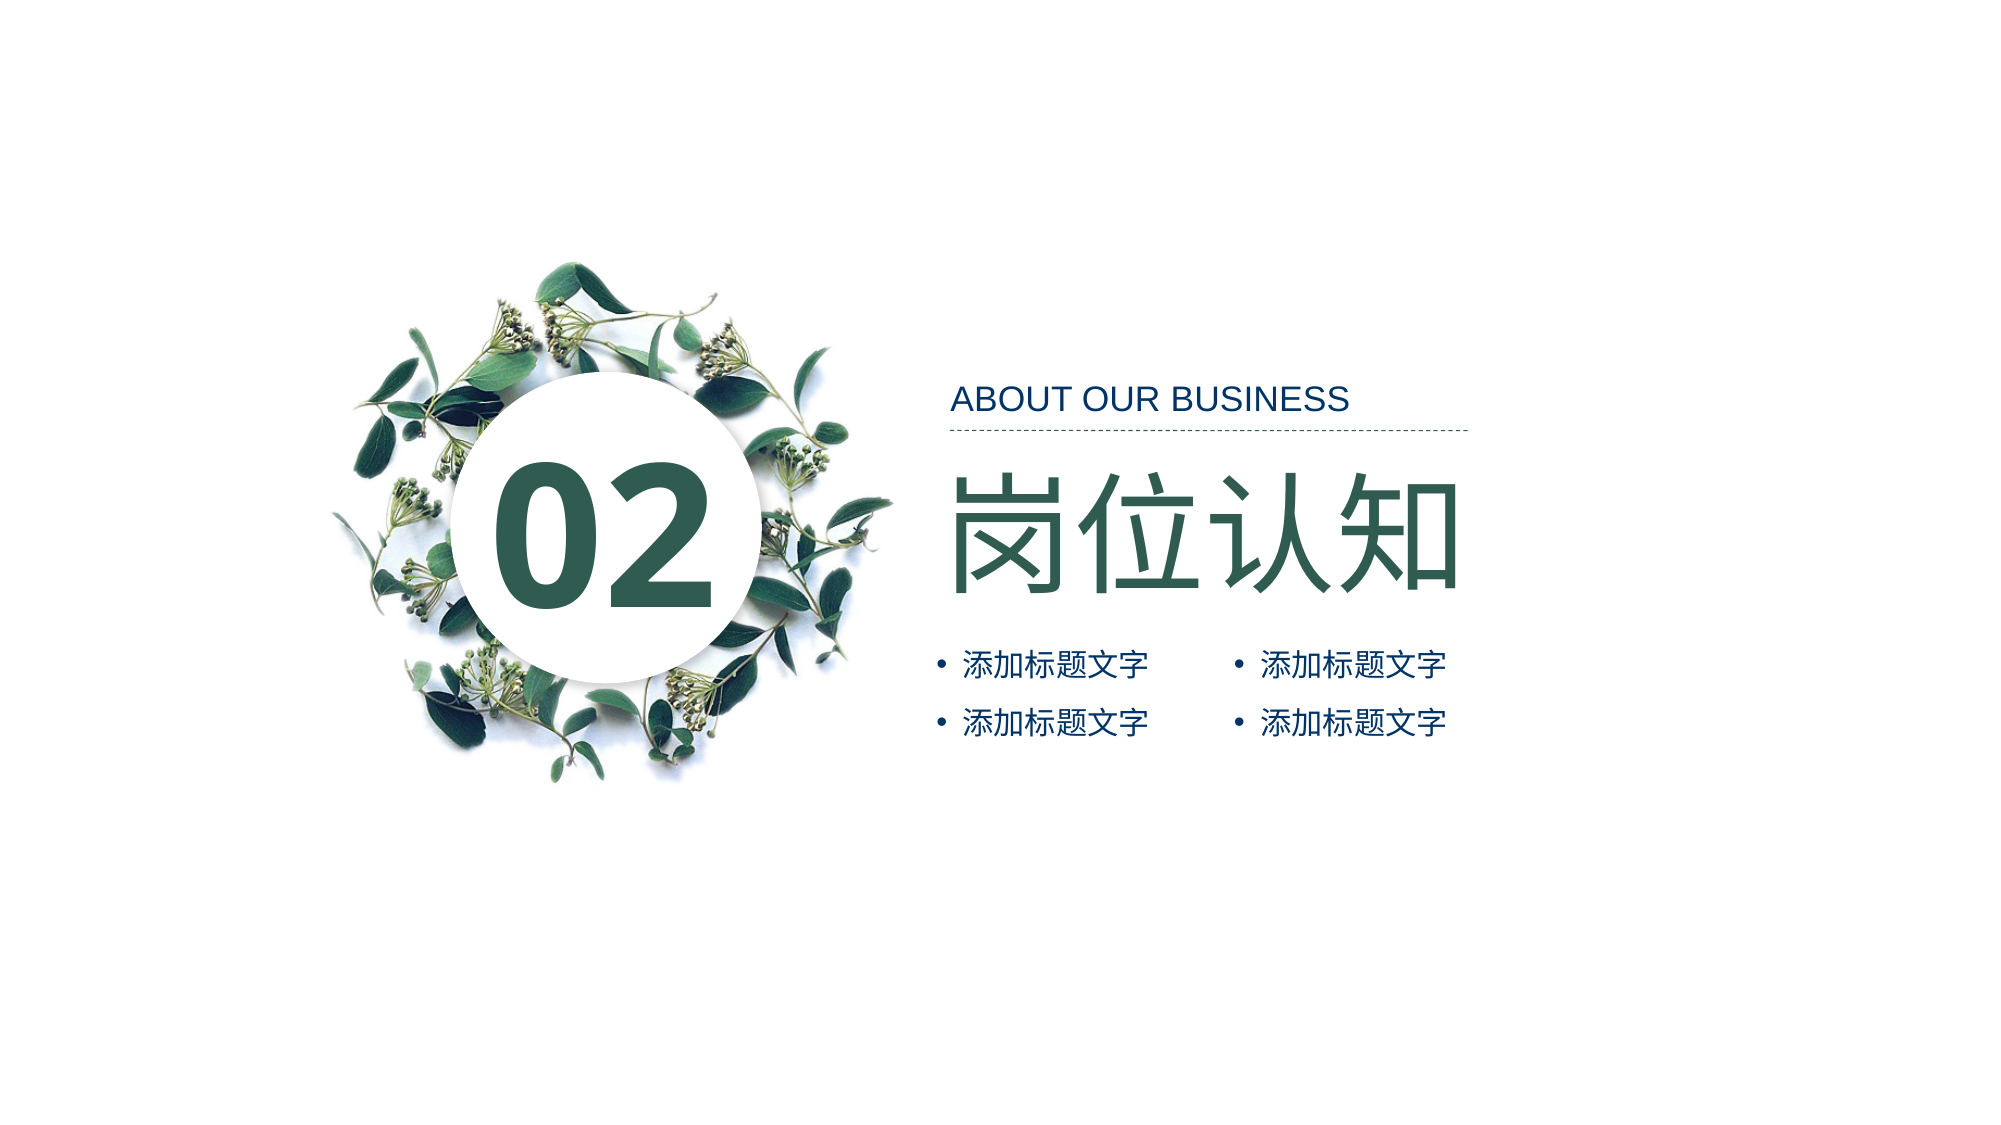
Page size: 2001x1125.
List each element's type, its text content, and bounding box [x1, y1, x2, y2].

text_box 添加标题文字 [958, 696, 1165, 748]
text_box 添加标题文字 [1219, 696, 1463, 748]
text_box ABOUT OUR BUSINESS [958, 359, 1652, 426]
picture [262, 242, 958, 800]
text_box 添加标题文字 [958, 637, 1165, 690]
text_box 岗位认知 [958, 444, 1851, 617]
text_box 添加标题文字 [1219, 637, 1463, 690]
